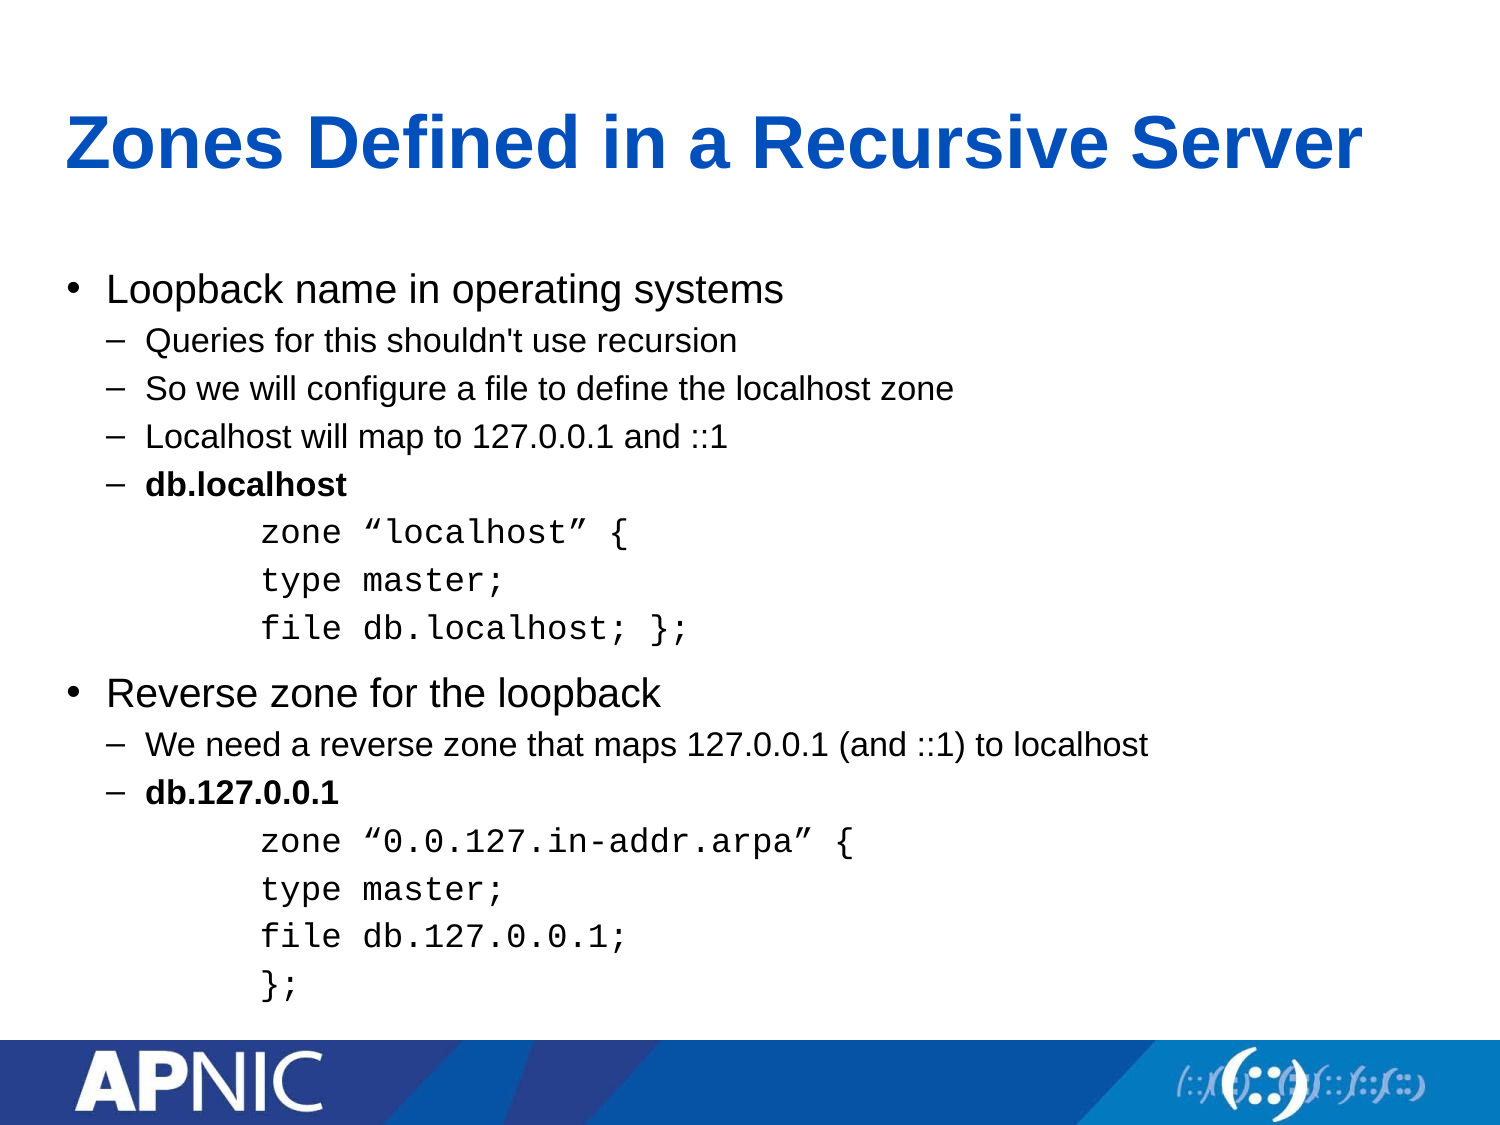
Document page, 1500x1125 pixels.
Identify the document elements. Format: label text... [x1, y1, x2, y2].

title Zones Defined in a Recursive Server [64, 45, 1436, 233]
list Loopback name in operating systems Queries for this shouldn't use recursion So we will configure a file to define the localhost zone Localhost will map to 127.0.0.1 and ::1 db.localhost zone “localhost” { type master; file db.localhost; }; Reverse zone for the loopback We need a reverse zone that maps 127.0.0.1 (and ::1) to localhost db.127.0.0.1 zone “0.0.127.in-addr.arpa” { type master; file db.127.0.0.1; }; [66, 262, 1437, 1012]
picture [0, 1040, 1500, 1125]
